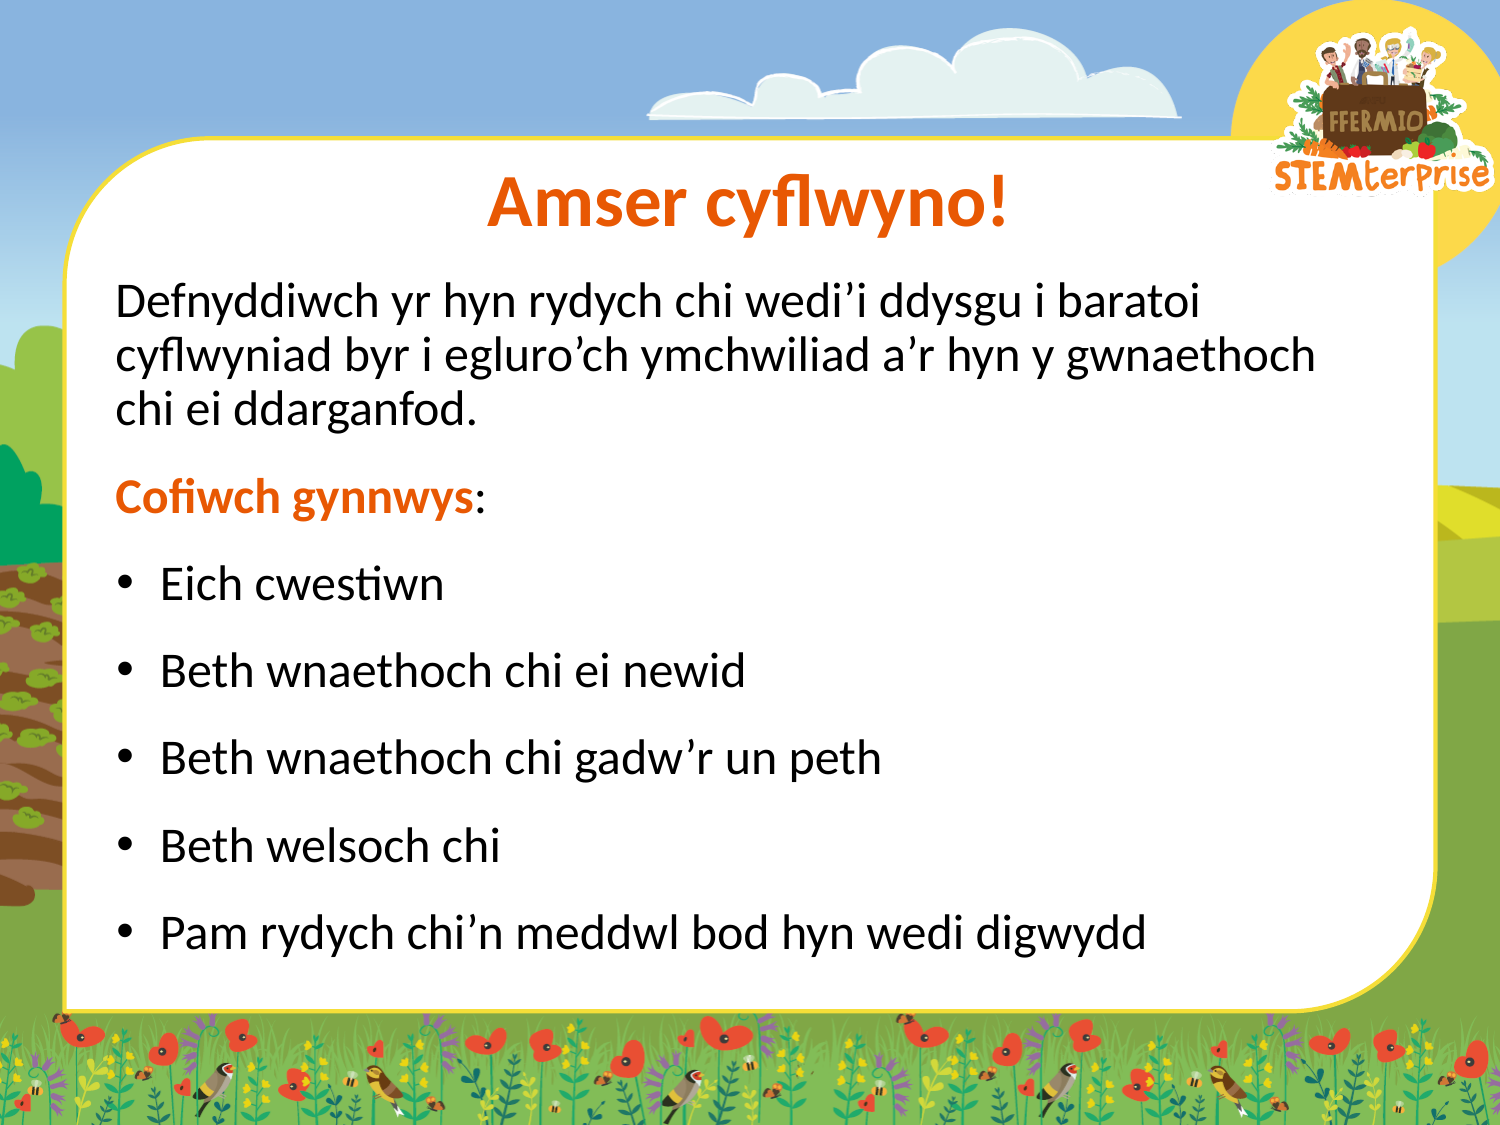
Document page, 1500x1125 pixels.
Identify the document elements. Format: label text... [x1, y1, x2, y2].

picture [0, 0, 1500, 1125]
list Defnyddiwch yr hyn rydych chi wedi’i ddysgu i baratoi cyflwyniad byr i egluro’ch ymchwiliad a’r hyn y gwnaethoch chi ei ddarganfod. Cofiwch gynnwys: Eich cwestiwn Beth wnaethoch chi ei newid Beth wnaethoch chi gadw’r un peth Beth welsoch chi Pam rydych chi’n meddwl bod hyn wedi digwydd [100, 267, 1400, 965]
title Amser cyflwyno! [218, 137, 1282, 256]
